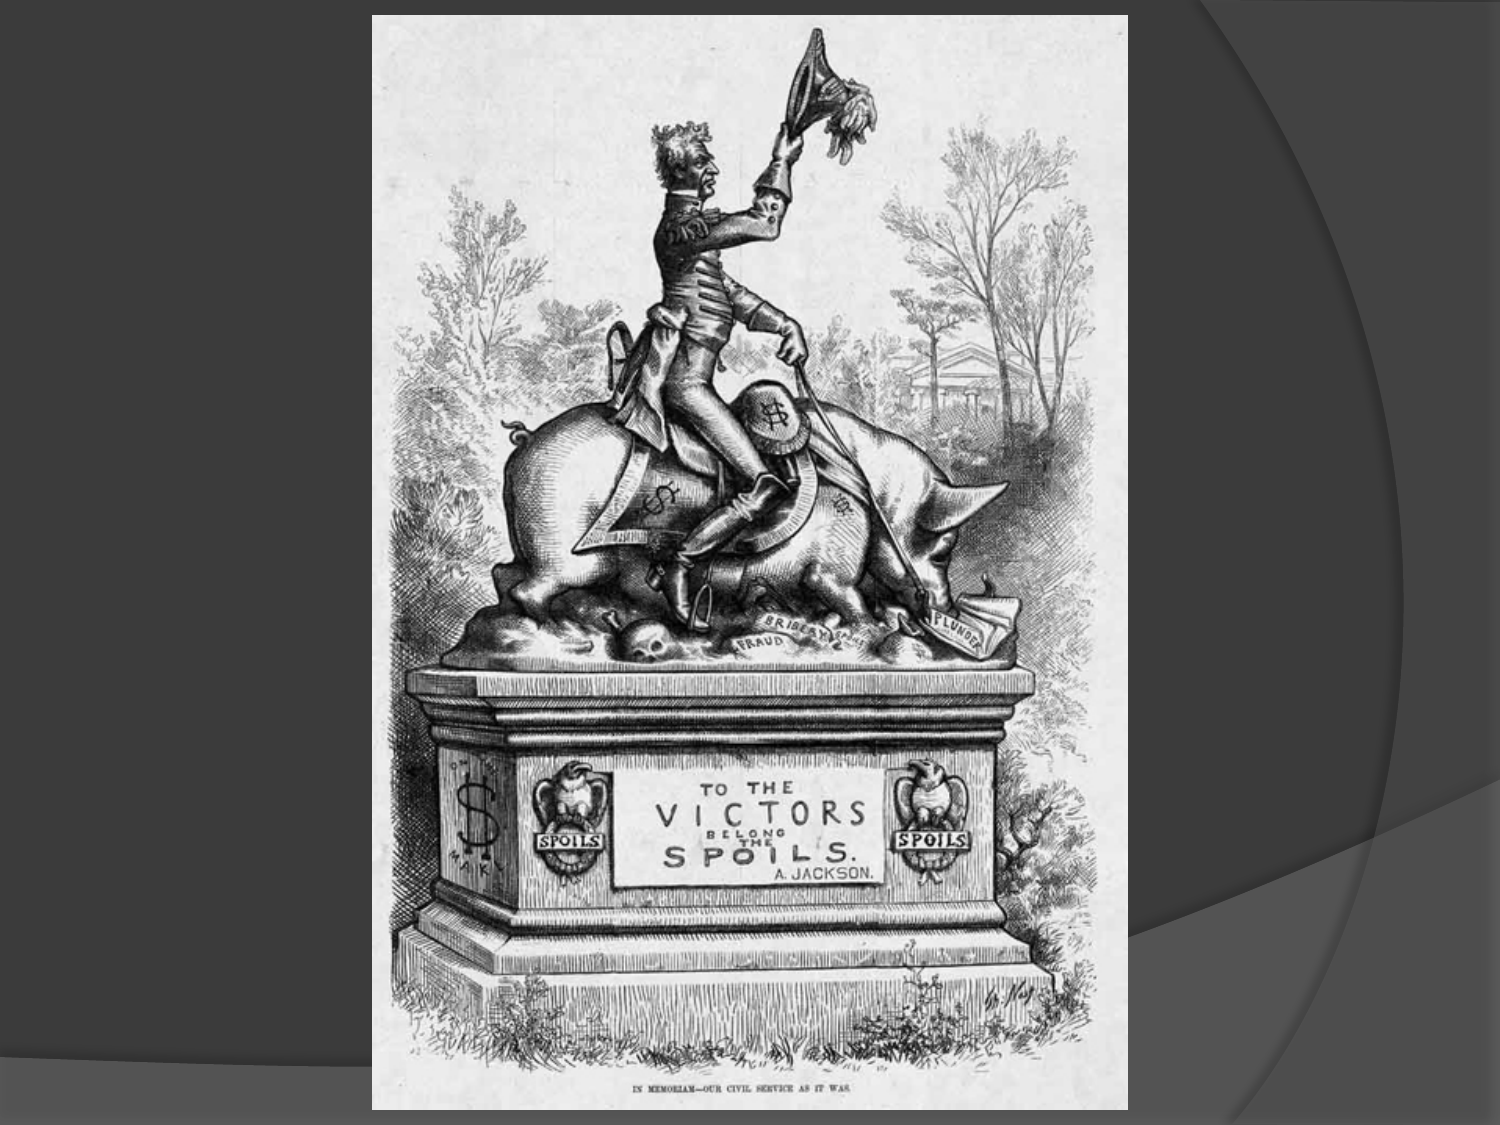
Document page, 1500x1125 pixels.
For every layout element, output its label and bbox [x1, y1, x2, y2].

picture [372, 15, 1128, 1110]
